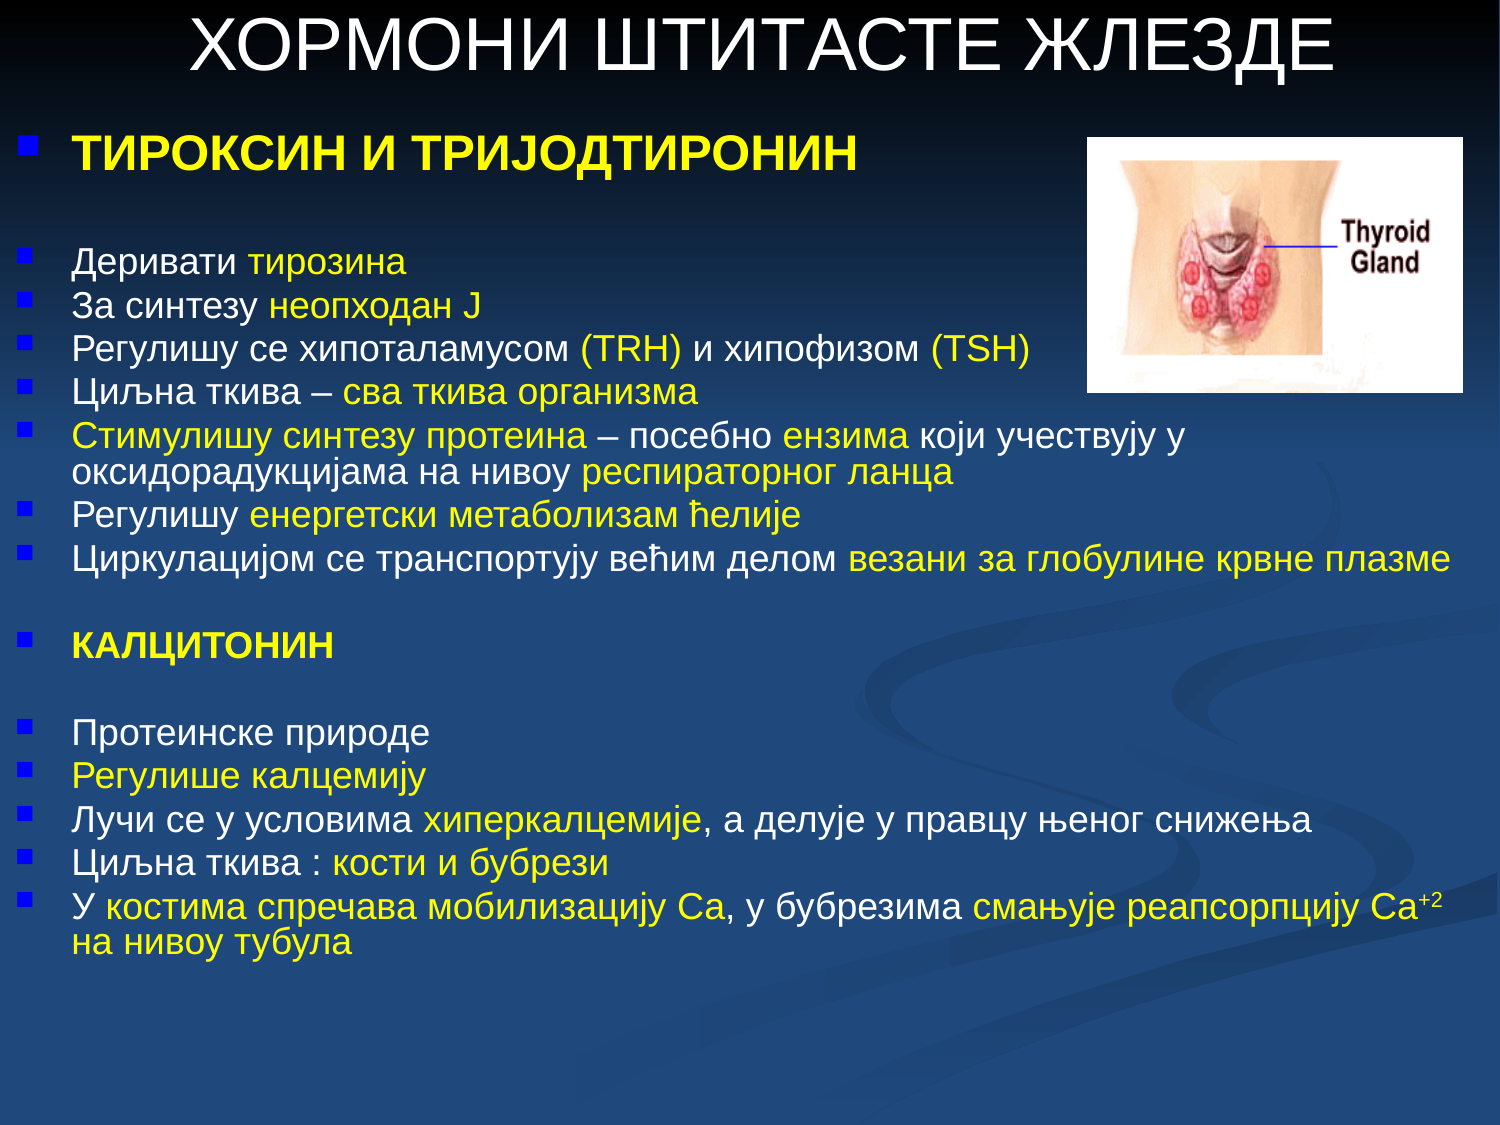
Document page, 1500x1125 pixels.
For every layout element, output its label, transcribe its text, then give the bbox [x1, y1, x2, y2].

picture [1087, 137, 1463, 394]
list ТИРОКСИН И ТРИЈОДТИРОНИН Деривати тирозина За синтезу неопходан Ј Регулишу се хипоталамусом (TRH) и хипофизом (TSH) Циљна ткива – сва ткива организма Стимулишу синтезу протеина – посебно ензима који учествују у оксидорадукцијама на нивоу респираторног ланца Регулишу енергетски метаболизам ћелије Циркулацијом се транспортују већим делом везани за глобулине крвне плазме КАЛЦИТОНИН Протеинске природе Регулише калцемију Лучи се у условима хиперкалцемије, а делује у правцу њеног снижења Циљна ткива : кости и бубрези У костима спречава мобилизацију Cа, у бубрезима смањује реапсорпцију Ca+2 на нивоу тубула [0, 124, 1500, 1059]
title ХОРМОНИ ШТИТАСТЕ ЖЛЕЗДЕ [124, 0, 1401, 124]
